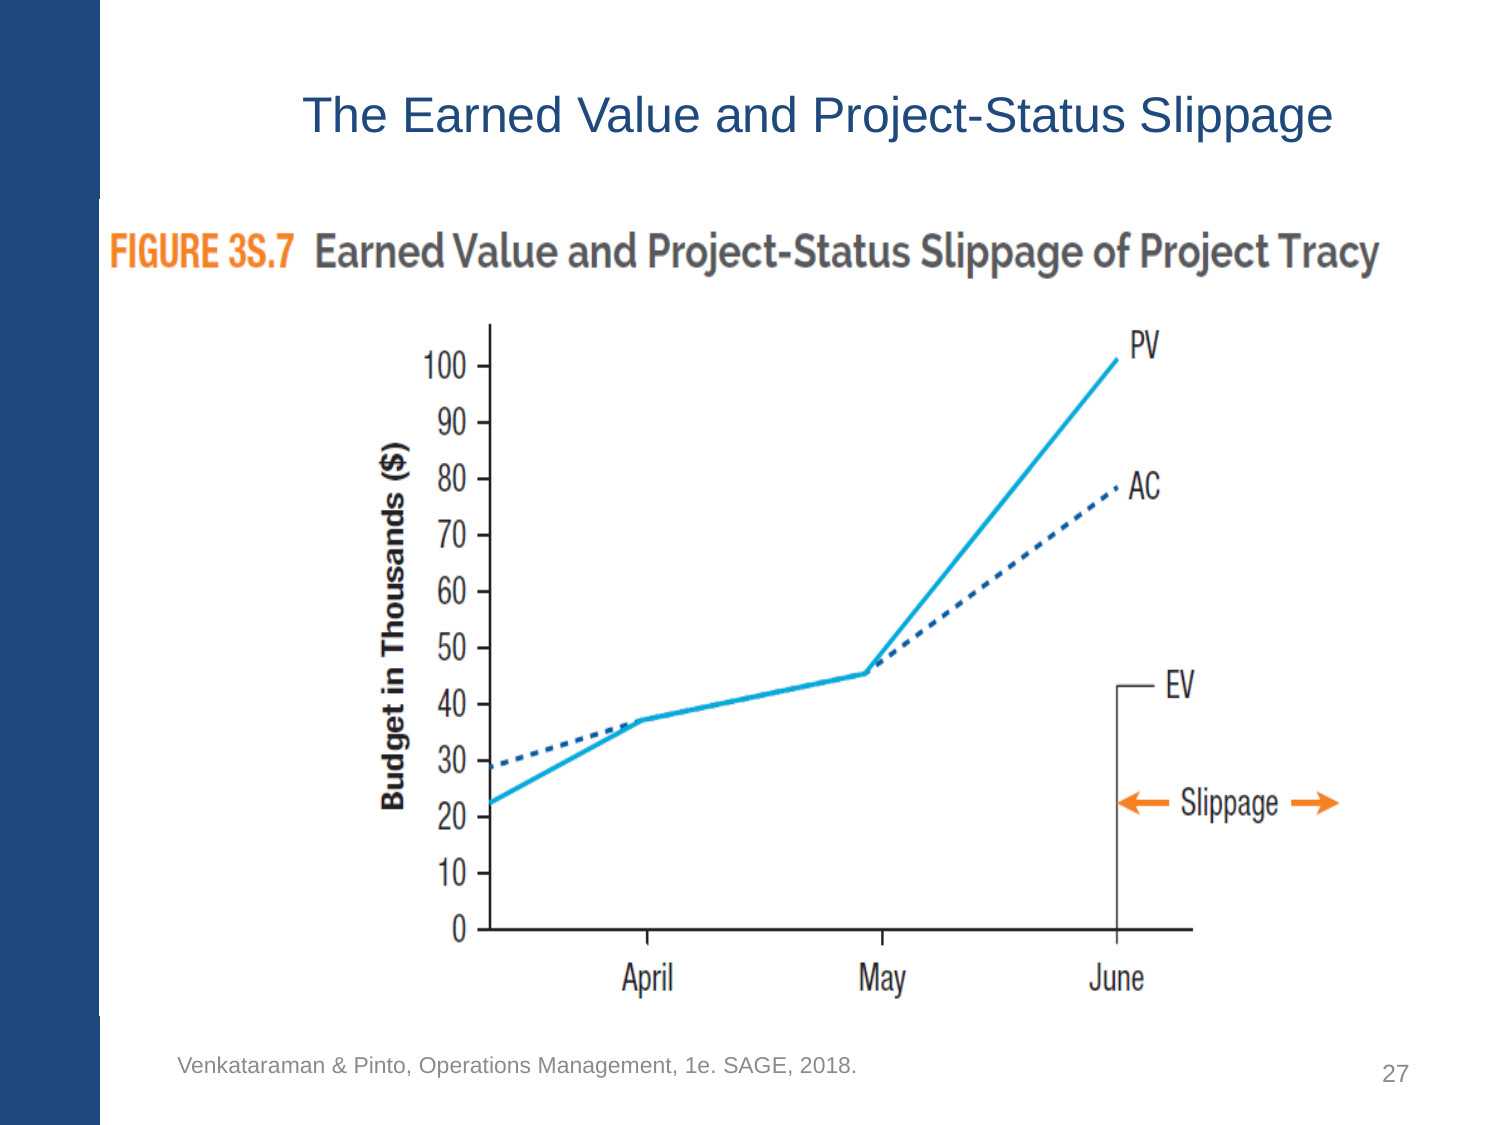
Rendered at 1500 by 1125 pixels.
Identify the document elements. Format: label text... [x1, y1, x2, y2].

slide_number 27 [1350, 1042, 1425, 1103]
footer Venkataraman & Pinto, Operations Management, 1e. SAGE, 2018. [162, 1042, 1313, 1103]
picture [99, 199, 1500, 1016]
title The Earned Value and Project-Status Slippage [187, 1, 1450, 198]
